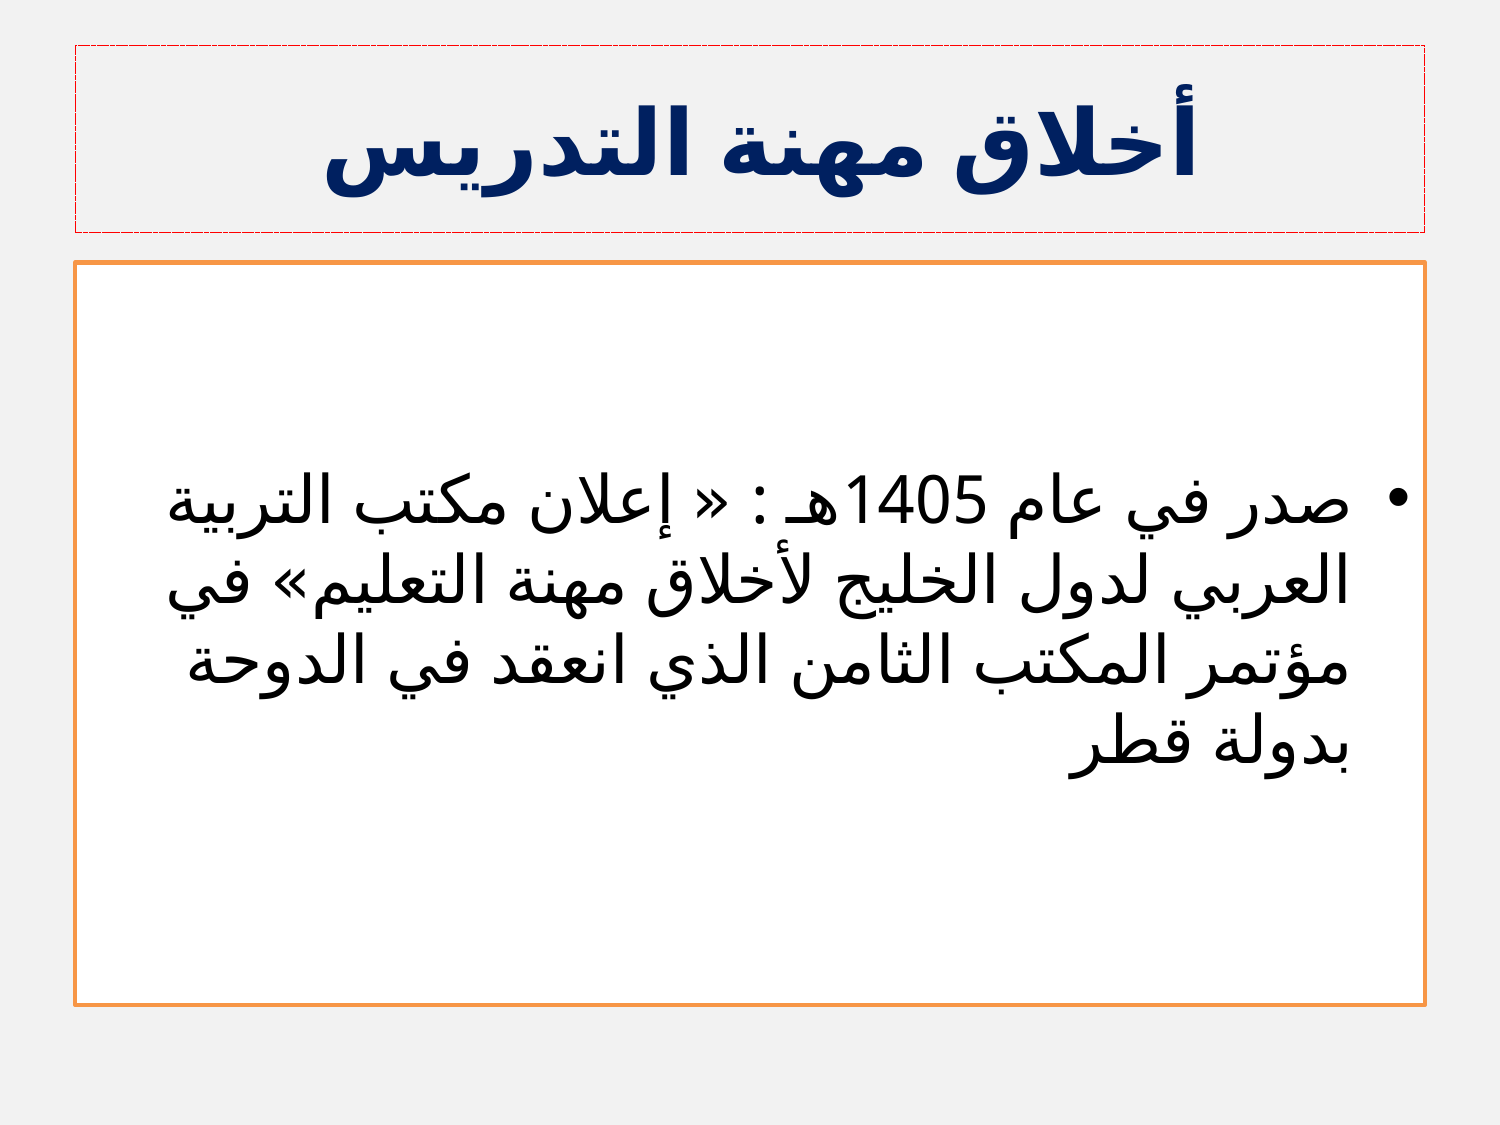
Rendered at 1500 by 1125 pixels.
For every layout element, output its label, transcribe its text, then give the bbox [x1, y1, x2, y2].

title أخلاق مهنة التدريس [75, 45, 1425, 233]
list صدر في عام 1405هـ : « إعلان مكتب التربية العربي لدول الخليج لأخلاق مهنة التعليم» في مؤتمر المكتب الثامن الذي انعقد في الدوحة بدولة قطر [73, 260, 1427, 1007]
